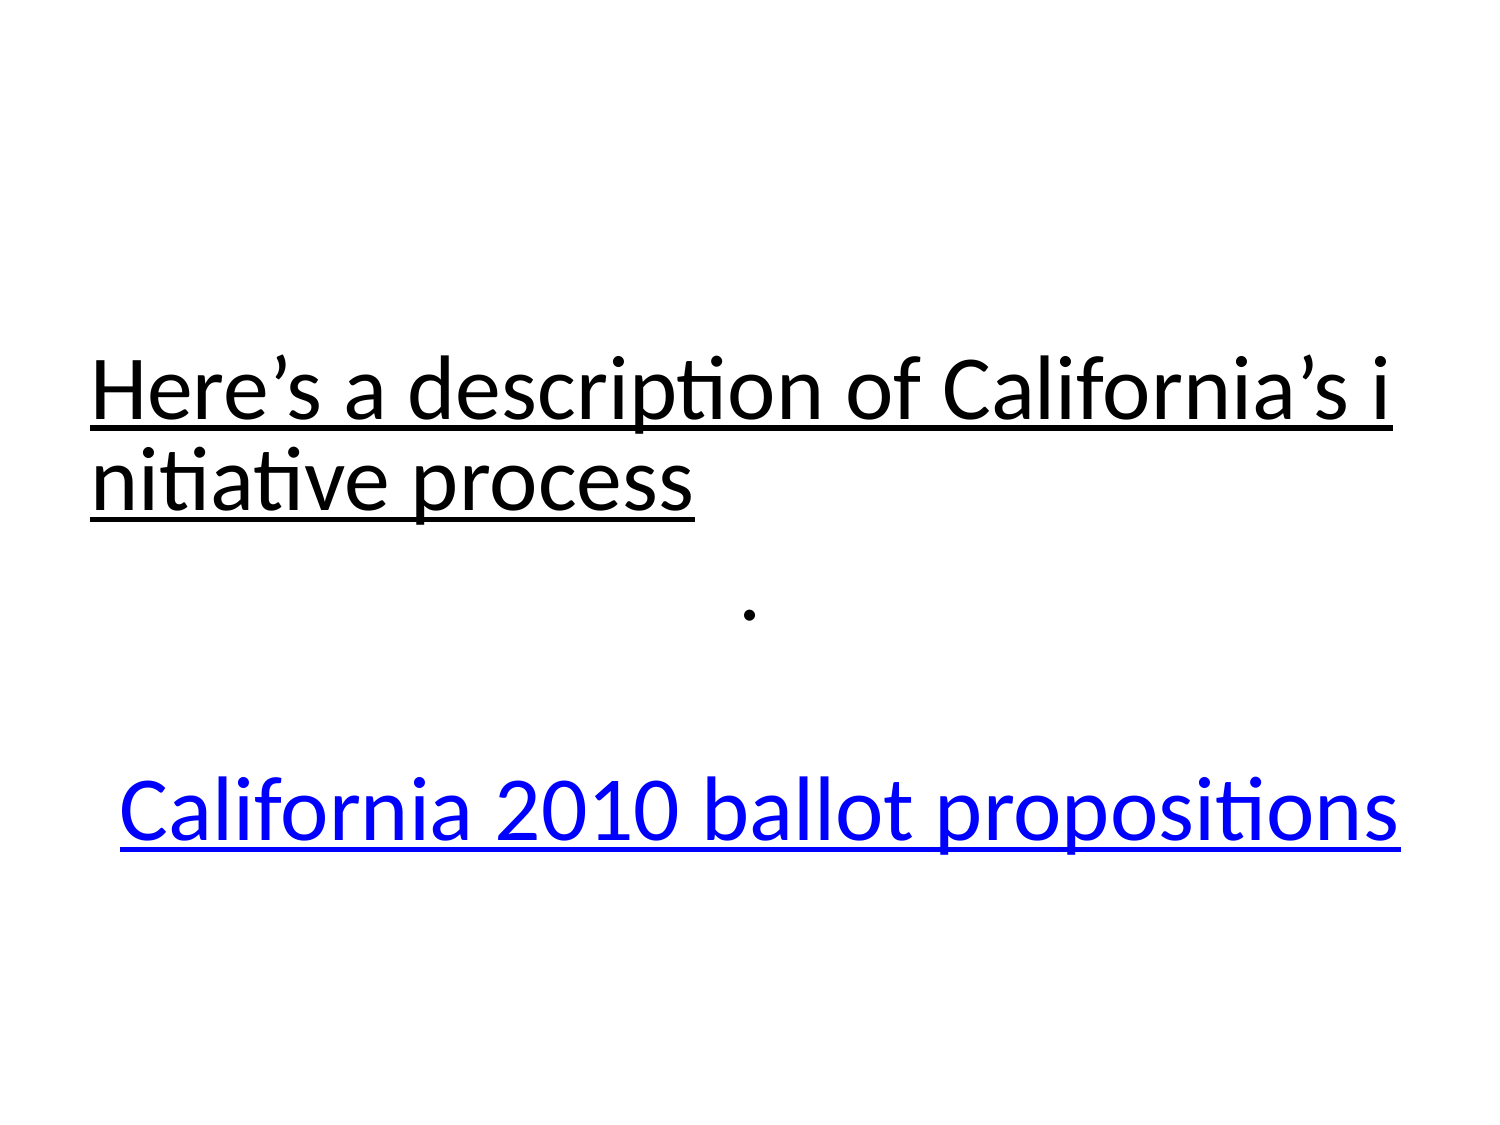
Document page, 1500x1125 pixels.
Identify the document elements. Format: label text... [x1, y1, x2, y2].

title Here’s a description of California’s initiative process. California 2010 ballot propositions [74, 44, 1426, 1051]
